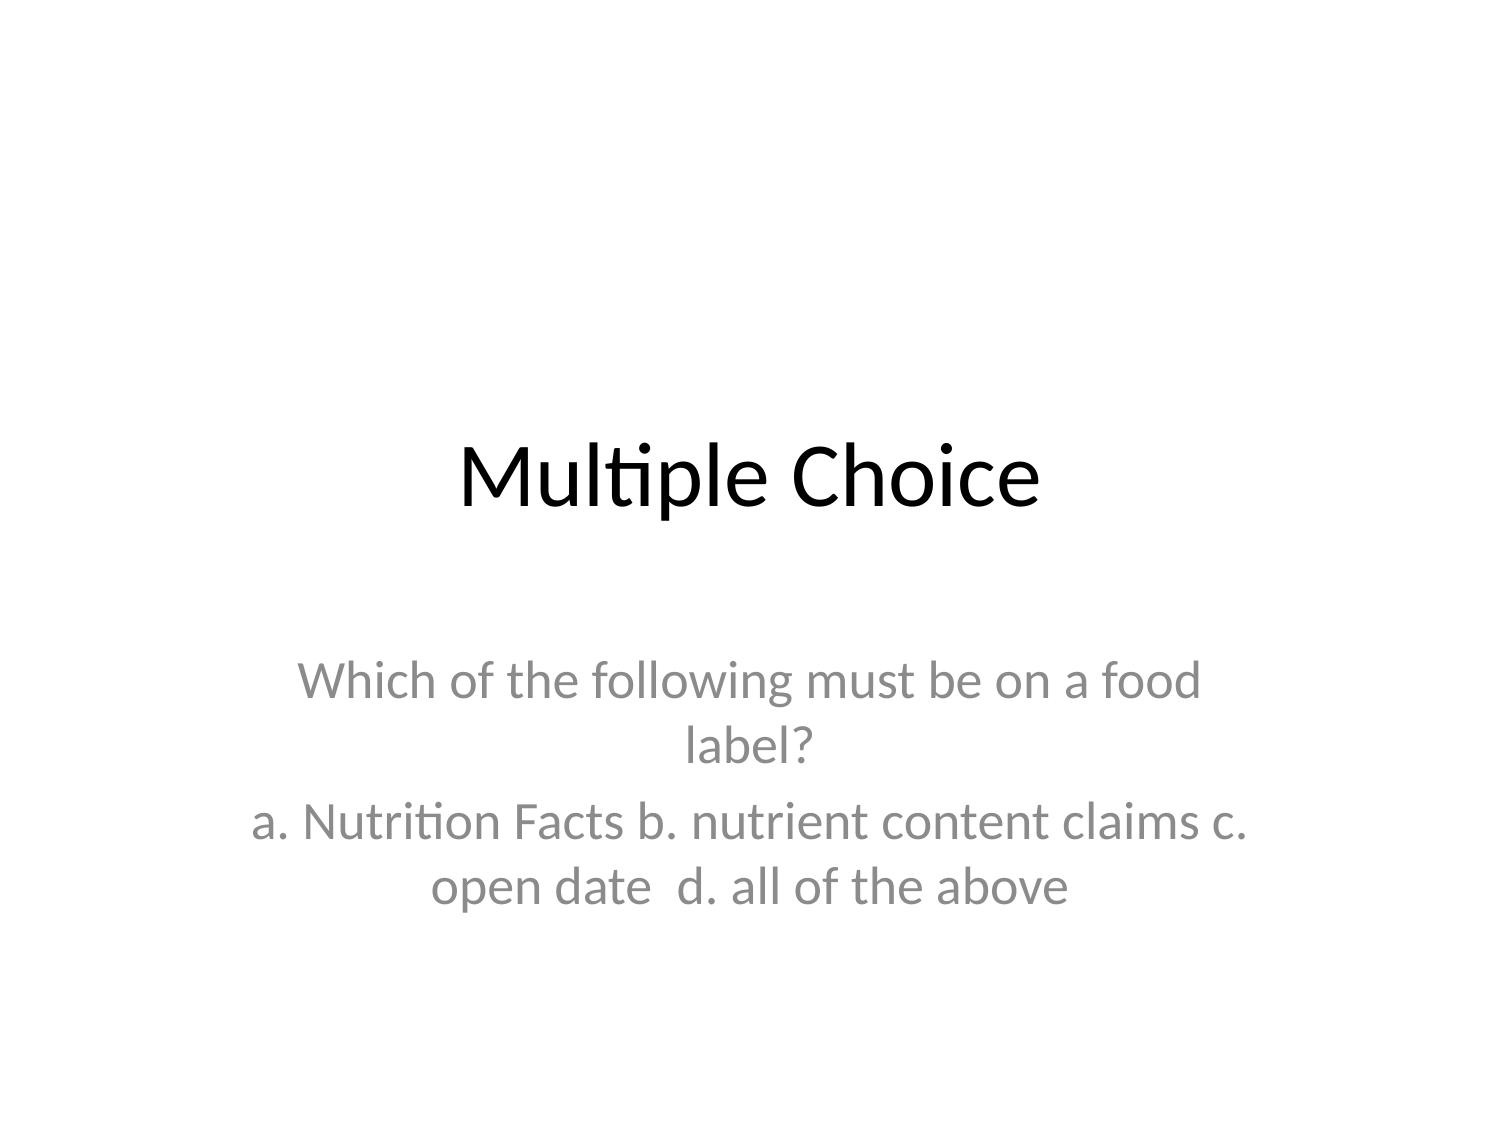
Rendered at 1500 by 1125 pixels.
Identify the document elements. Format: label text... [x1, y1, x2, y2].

subtitle Which of the following must be on a food label? a. Nutrition Facts b. nutrient content claims c. open date d. all of the above [225, 637, 1275, 925]
title Multiple Choice [112, 349, 1388, 591]
